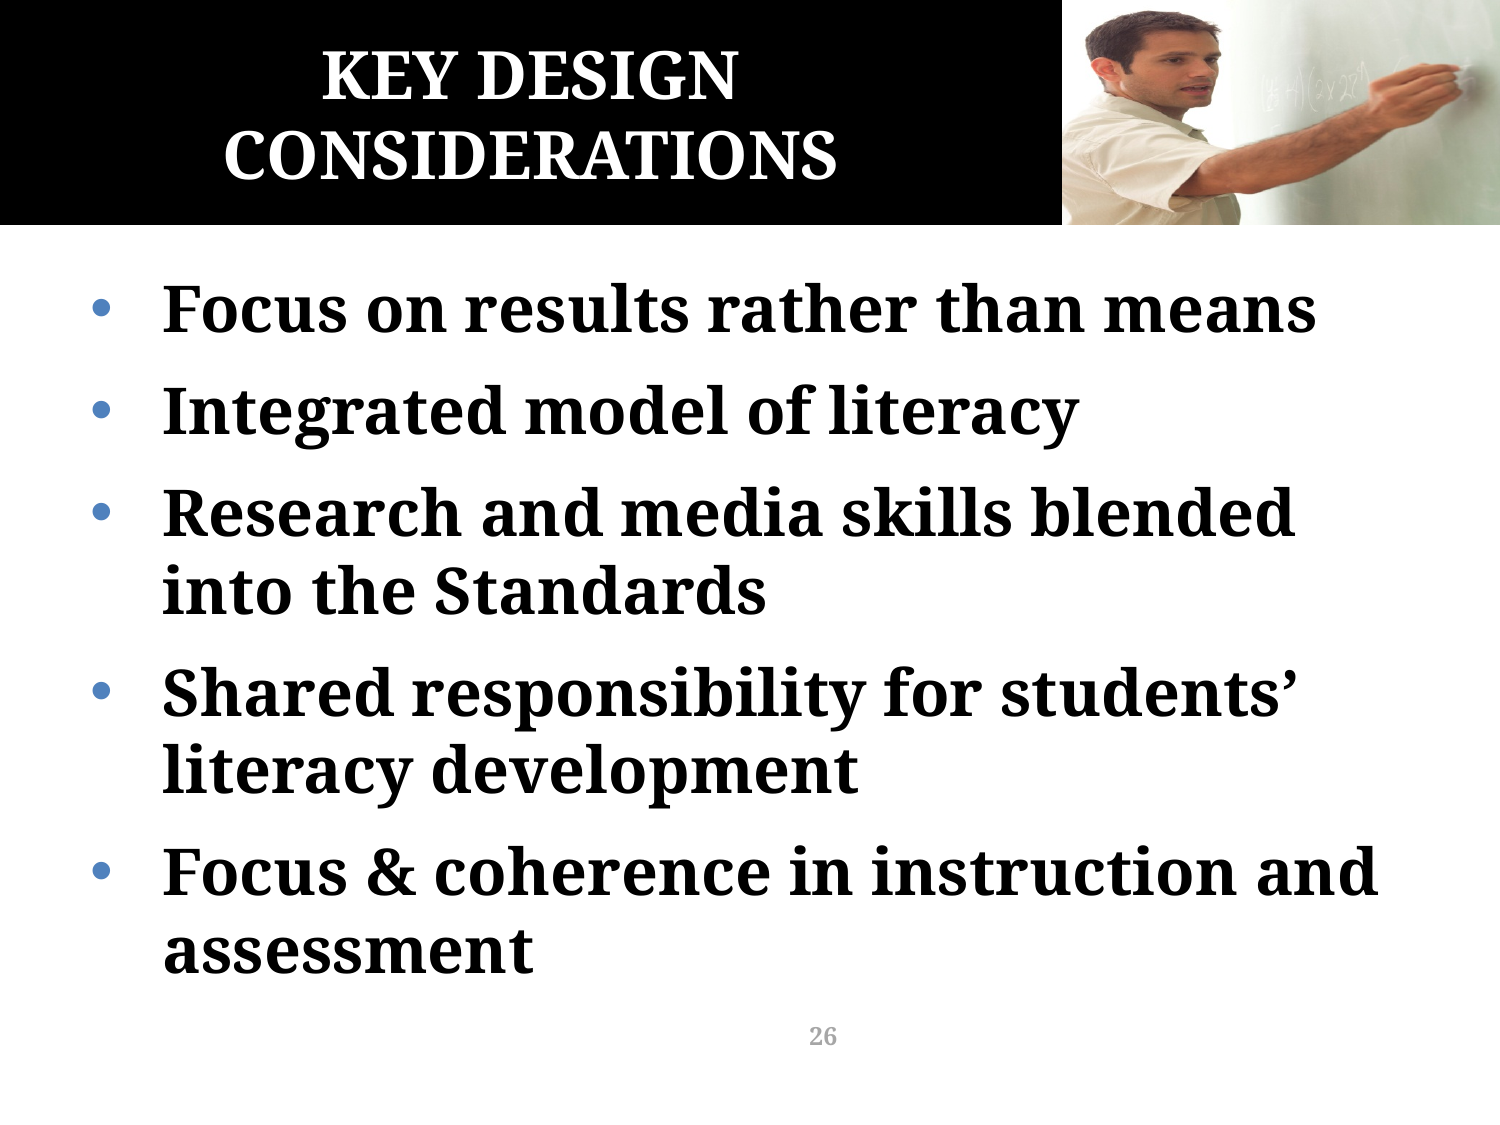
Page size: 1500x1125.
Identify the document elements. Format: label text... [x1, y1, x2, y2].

list Focus on results rather than means Integrated model of literacy Research and media skills blended into the Standards Shared responsibility for students’ literacy development Focus & coherence in instruction and assessment [74, 260, 1426, 1001]
title Key Design Considerations [0, 0, 1062, 231]
picture [1062, 0, 1500, 226]
slide_number 26 [662, 1012, 838, 1063]
